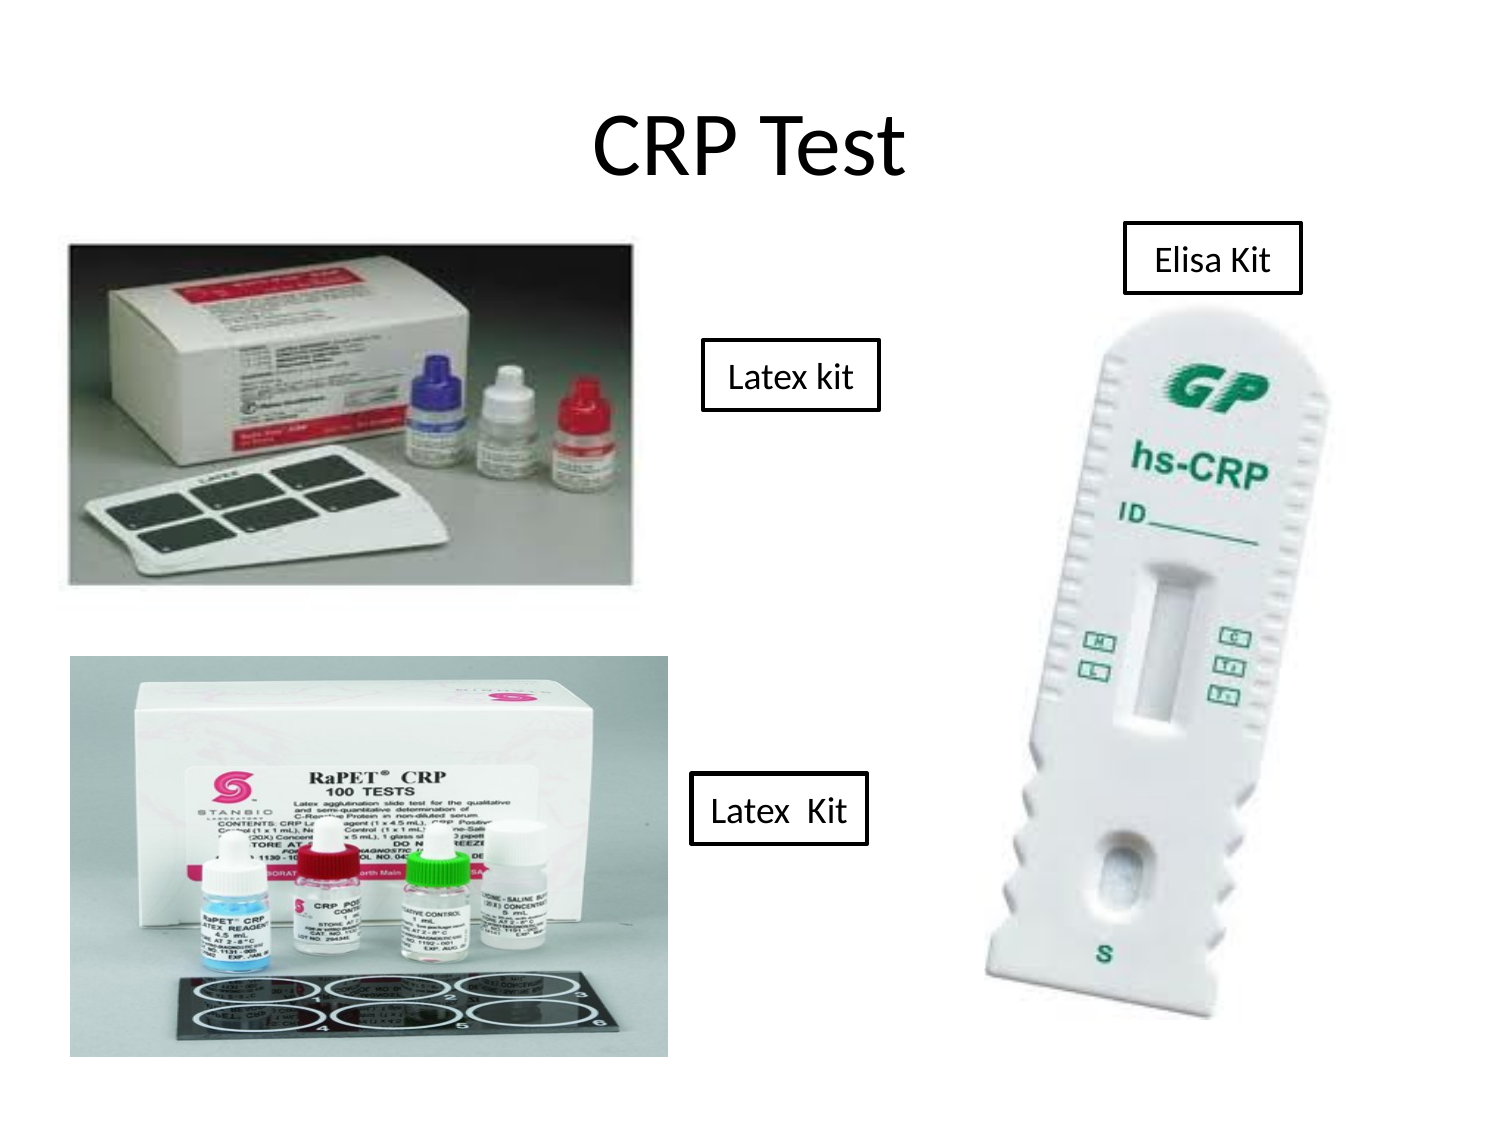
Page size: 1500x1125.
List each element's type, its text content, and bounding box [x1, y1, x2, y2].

title CRP Test [75, 45, 1425, 233]
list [70, 656, 669, 1057]
text_box Latex kit [701, 338, 881, 412]
text_box Latex Kit [689, 771, 869, 846]
text_box Elisa Kit [1123, 221, 1303, 279]
picture [58, 187, 645, 645]
picture [984, 280, 1348, 1021]
